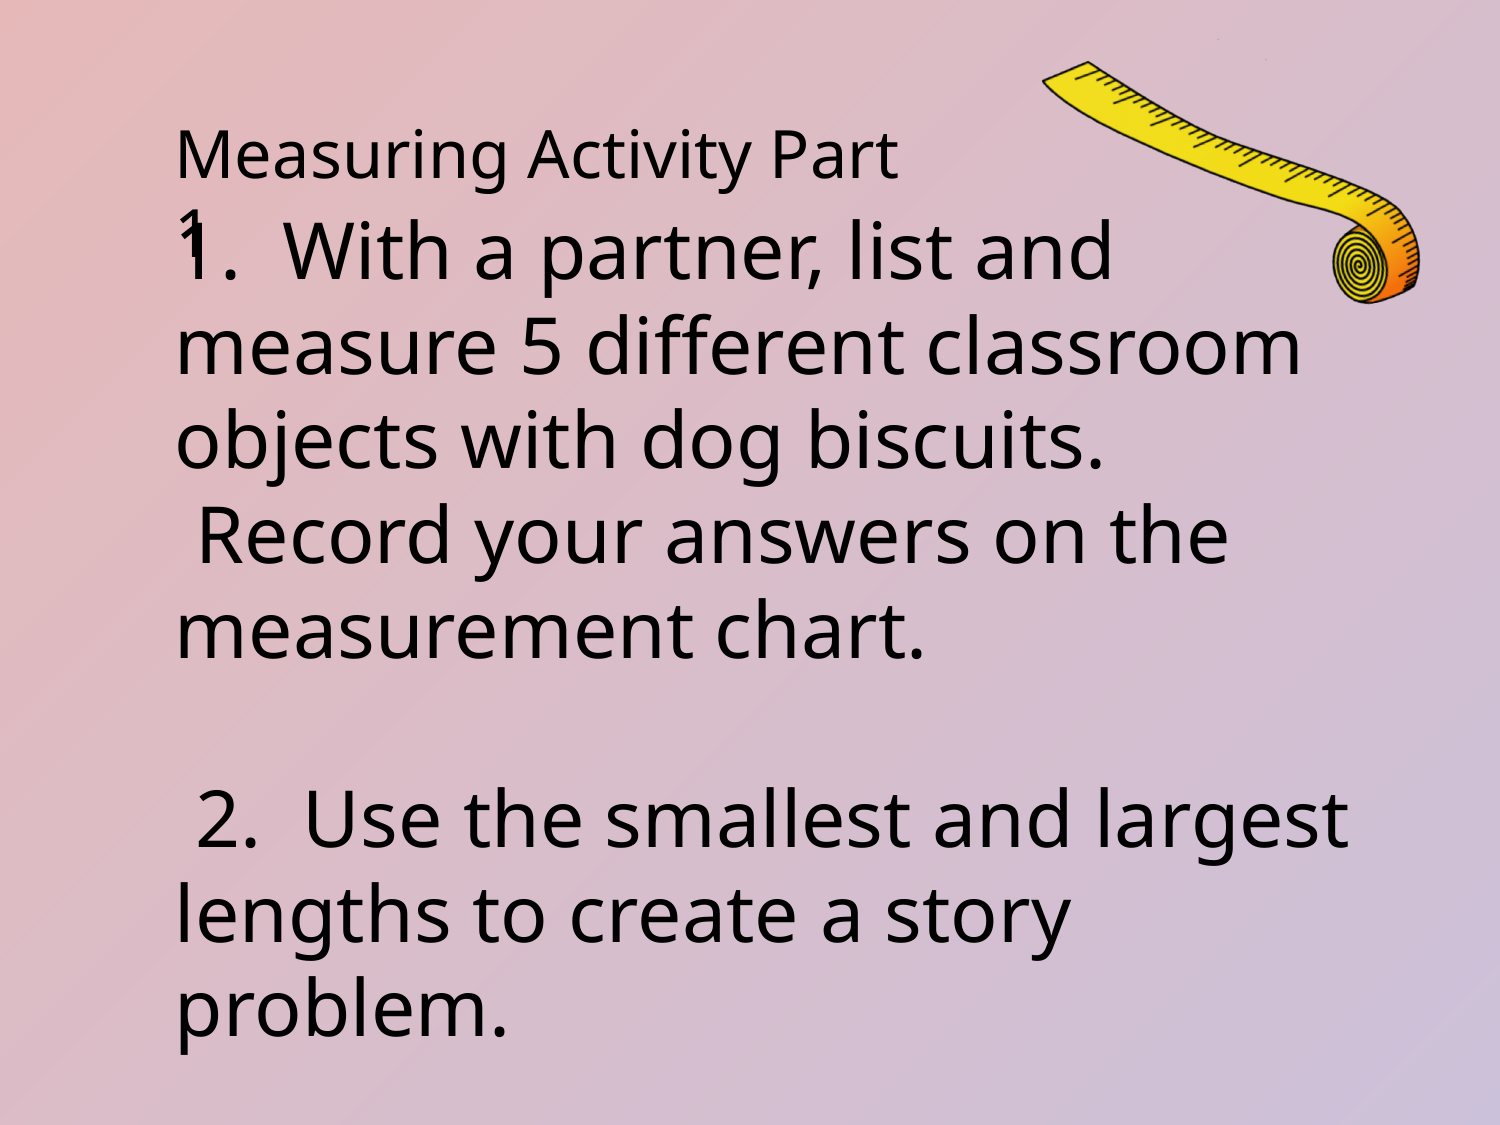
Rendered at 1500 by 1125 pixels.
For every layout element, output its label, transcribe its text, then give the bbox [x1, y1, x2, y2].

title 1. With a partner, list and measure 5 different classroom objects with dog biscuits. Record your answers on the measurement chart. 2. Use the smallest and largest lengths to create a story problem. [159, 193, 1435, 1061]
text_box Measuring Activity Part 1 [159, 103, 968, 279]
picture [1040, 1, 1434, 361]
